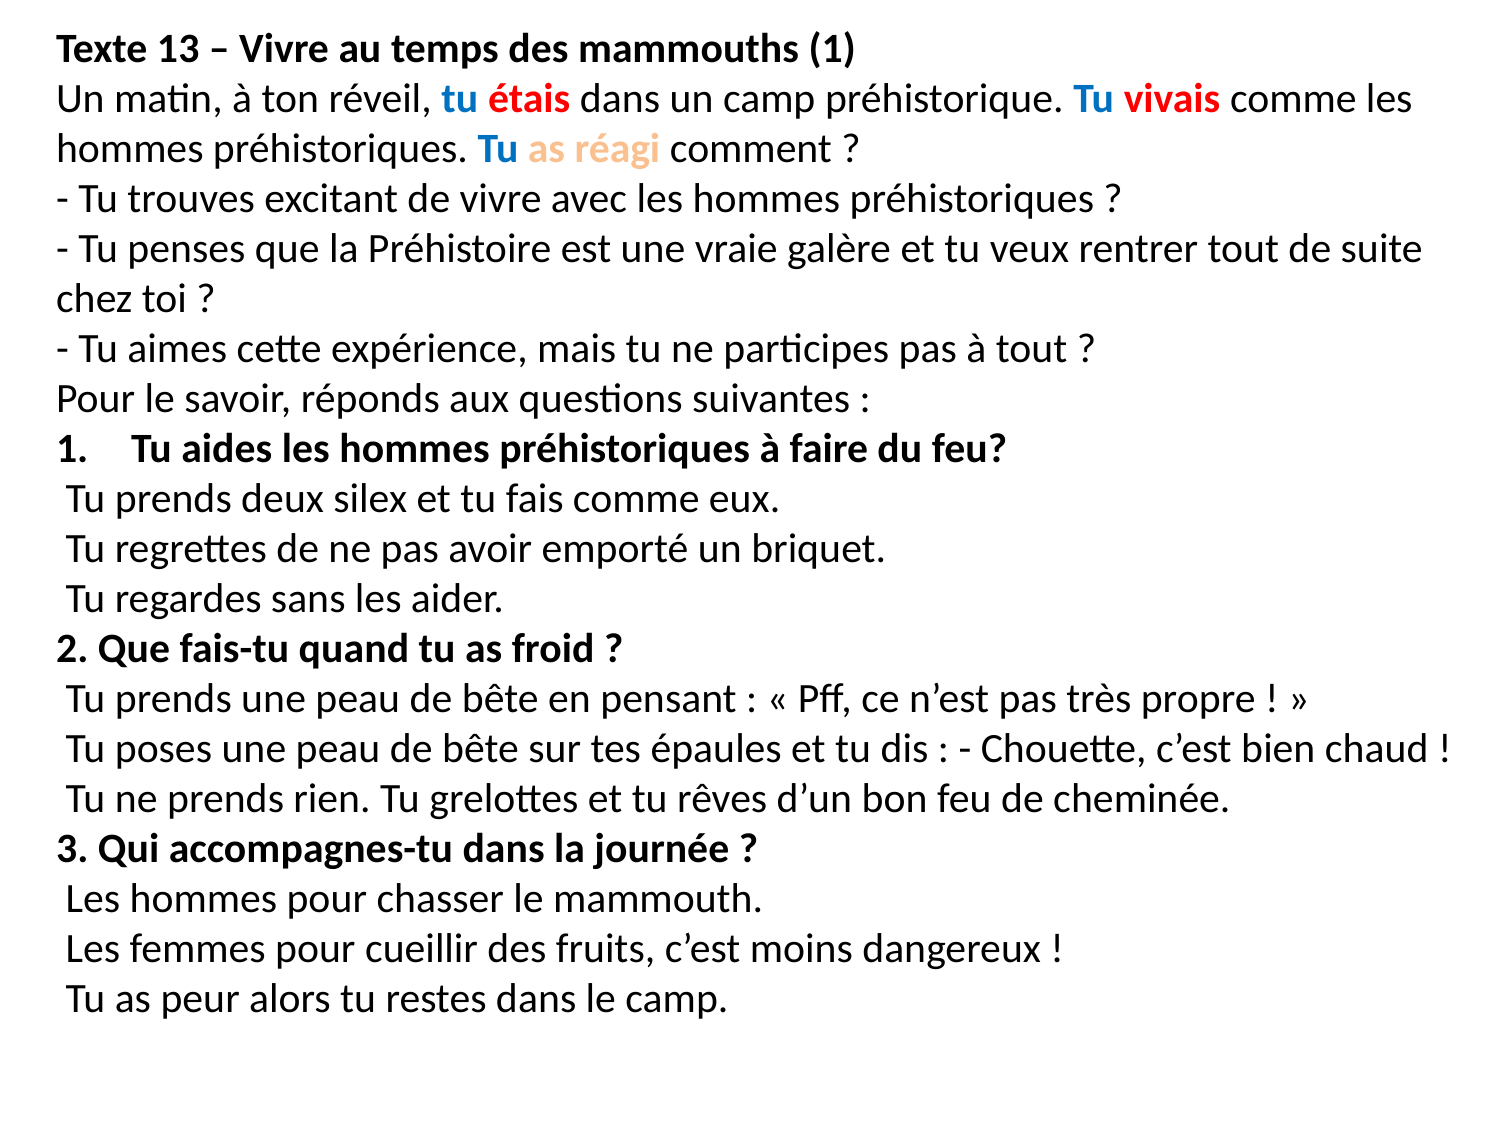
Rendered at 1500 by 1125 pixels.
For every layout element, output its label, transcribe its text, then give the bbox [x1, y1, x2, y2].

text_box Texte 13 – Vivre au temps des mammouths (1) Un matin, à ton réveil, tu étais dans un camp préhistorique. Tu vivais comme les hommes préhistoriques. Tu as réagi comment ? - Tu trouves excitant de vivre avec les hommes préhistoriques ? - Tu penses que la Préhistoire est une vraie galère et tu veux rentrer tout de suite chez toi ? - Tu aimes cette expérience, mais tu ne participes pas à tout ? Pour le savoir, réponds aux questions suivantes : Tu aides les hommes préhistoriques à faire du feu? Tu prends deux silex et tu fais comme eux. Tu regrettes de ne pas avoir emporté un briquet. Tu regardes sans les aider. 2. Que fais-tu quand tu as froid ? Tu prends une peau de bête en pensant : « Pff, ce n’est pas très propre ! » Tu poses une peau de bête sur tes épaules et tu dis : - Chouette, c’est bien chaud ! Tu ne prends rien. Tu grelottes et tu rêves d’un bon feu de cheminée. 3. Qui accompagnes-tu dans la journée ? Les hommes pour chasser le mammouth. Les femmes pour cueillir des fruits, c’est moins dangereux ! Tu as peur alors tu restes dans le camp. [41, 13, 1471, 1029]
